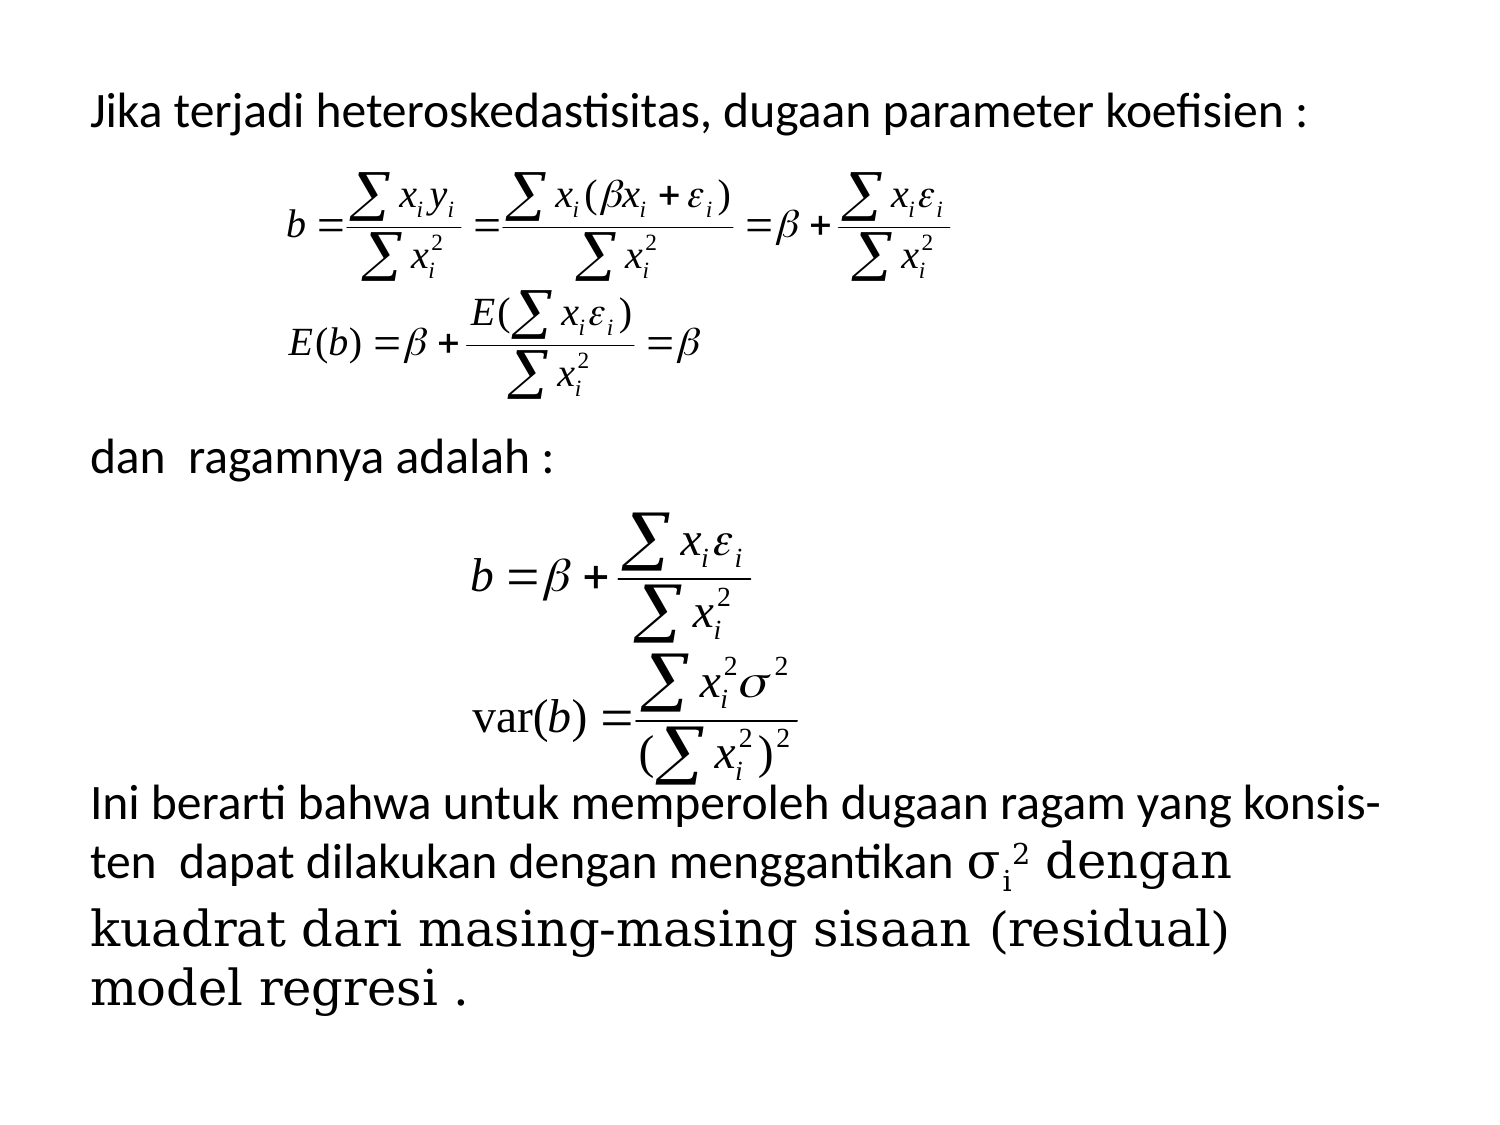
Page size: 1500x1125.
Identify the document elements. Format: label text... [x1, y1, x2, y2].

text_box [464, 503, 833, 798]
list Jika terjadi heteroskedastisitas, dugaan parameter koefisien : dan ragamnya adalah : Ini berarti bahwa untuk memperoleh dugaan ragam yang konsis-ten dapat dilakukan dengan menggantikan σi2 dengan kuadrat dari masing-masing sisaan (residual) model regresi . [75, 70, 1425, 1032]
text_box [280, 163, 957, 411]
